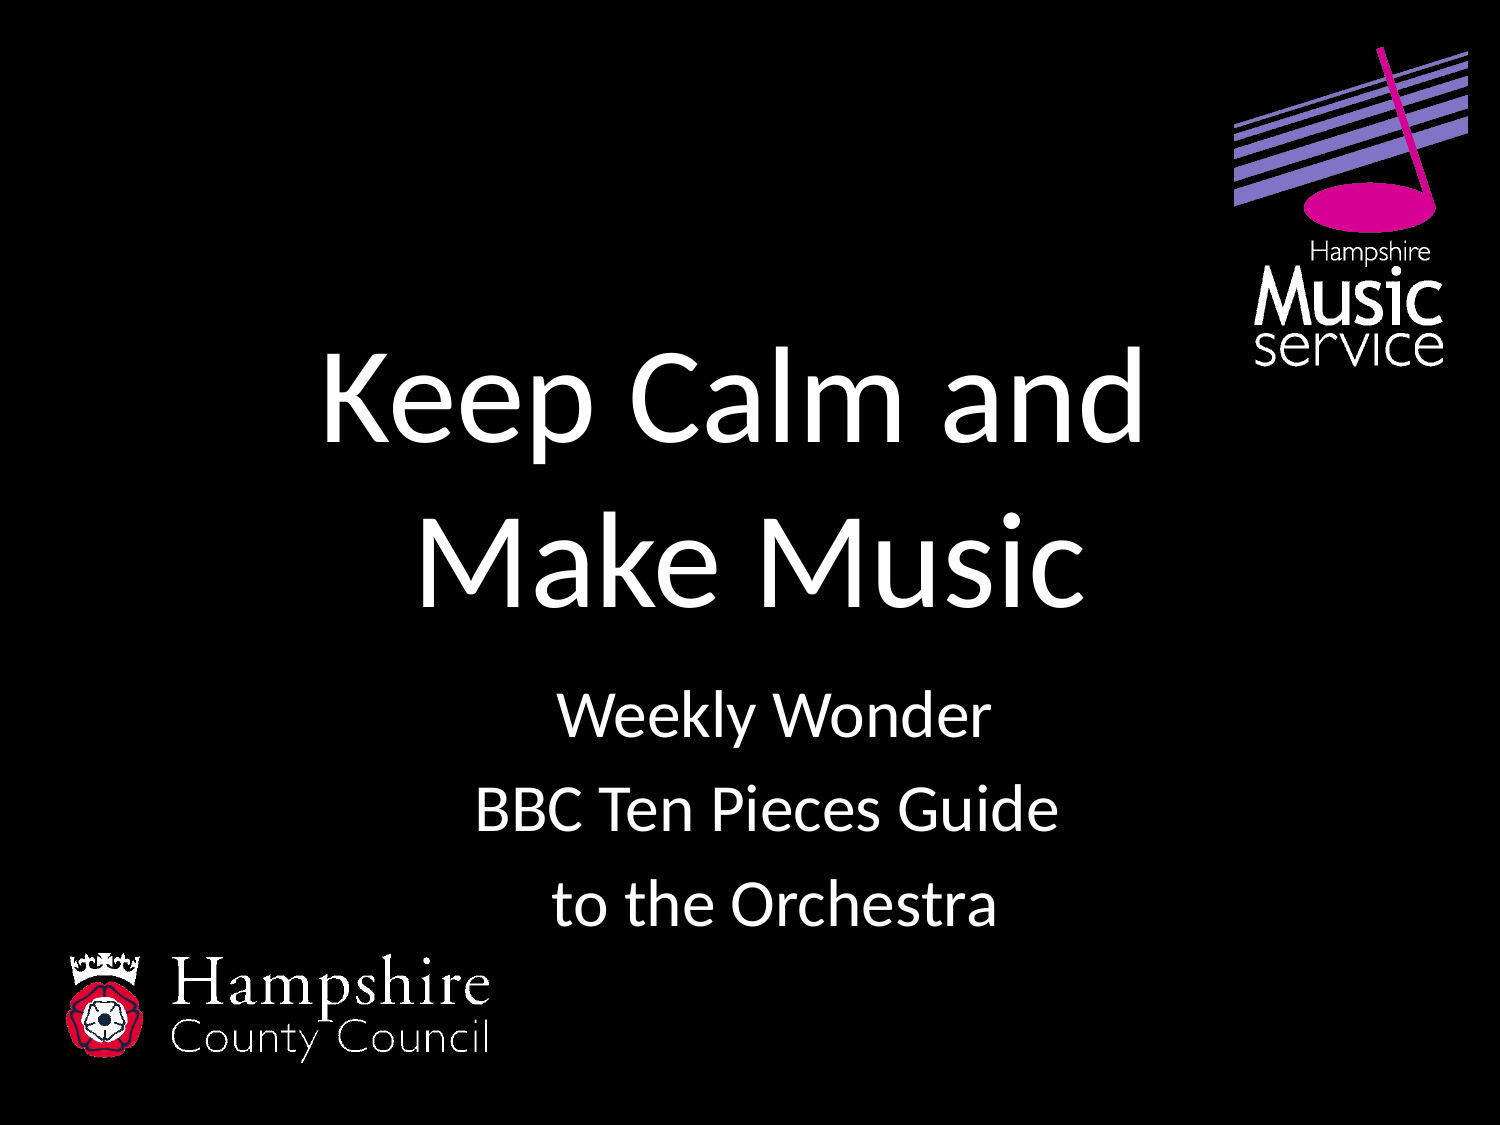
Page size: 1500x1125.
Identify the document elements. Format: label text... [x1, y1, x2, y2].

text_box Weekly Wonder BBC Ten Pieces Guide to the Orchestra [249, 662, 1300, 950]
picture [64, 952, 491, 1065]
title Keep Calm and Make Music [112, 349, 1388, 591]
picture [1234, 18, 1469, 412]
